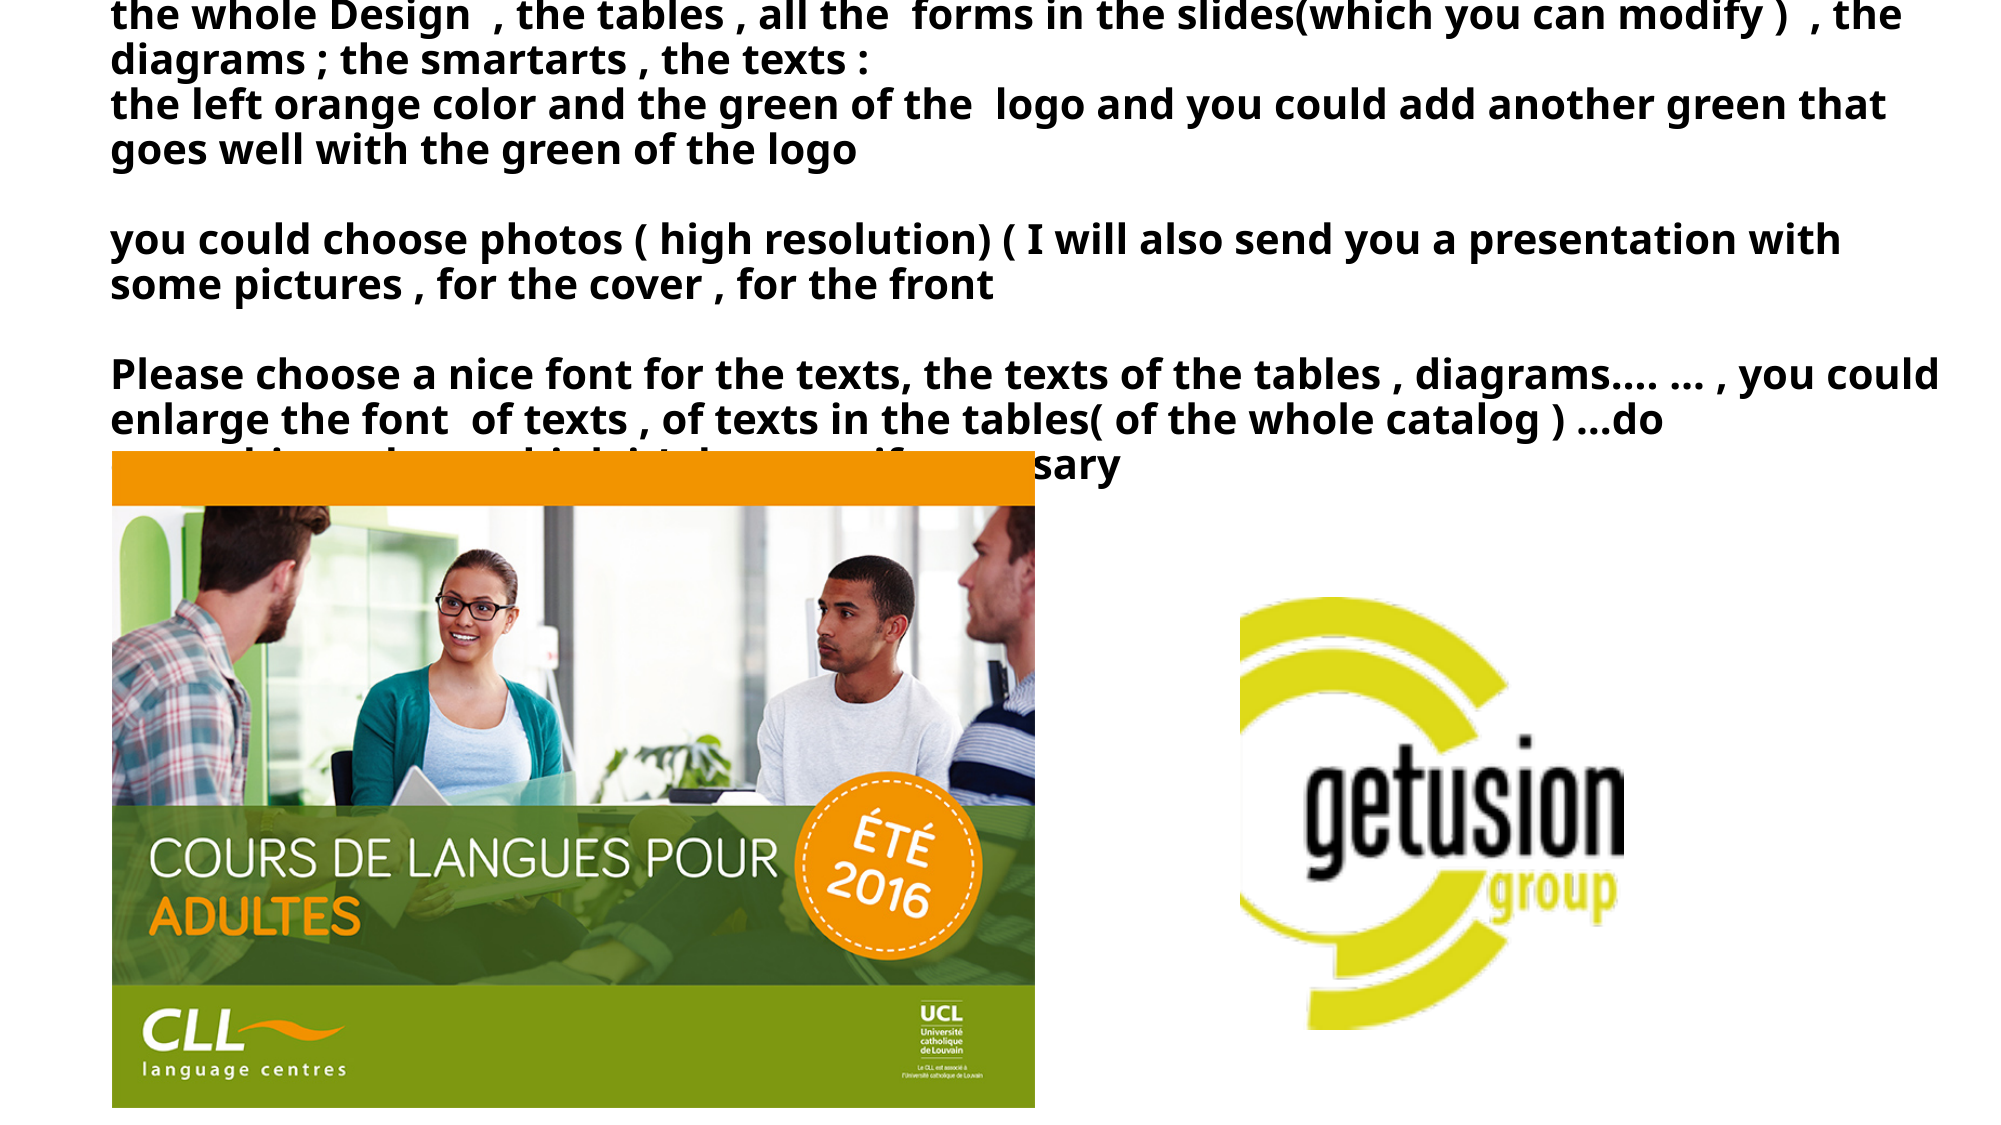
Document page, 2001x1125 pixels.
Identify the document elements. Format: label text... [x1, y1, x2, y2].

picture [112, 450, 1035, 1108]
title I sent these little pictures just to get an idea on the desired colors of the Design the whole Design , the tables , all the forms in the slides(which you can modify ) , the diagrams ; the smartarts , the texts : the left orange color and the green of the logo and you could add another green that goes well with the green of the logo you could choose photos ( high resolution) ( I will also send you a presentation with some pictures , for the cover , for the front Please choose a nice font for the texts, the texts of the tables , diagrams…. … , you could enlarge the font of texts , of texts in the tables( of the whole catalog ) …do everything,what u think it’s better ,if necessary [95, 109, 1975, 328]
picture [1240, 597, 1624, 1031]
